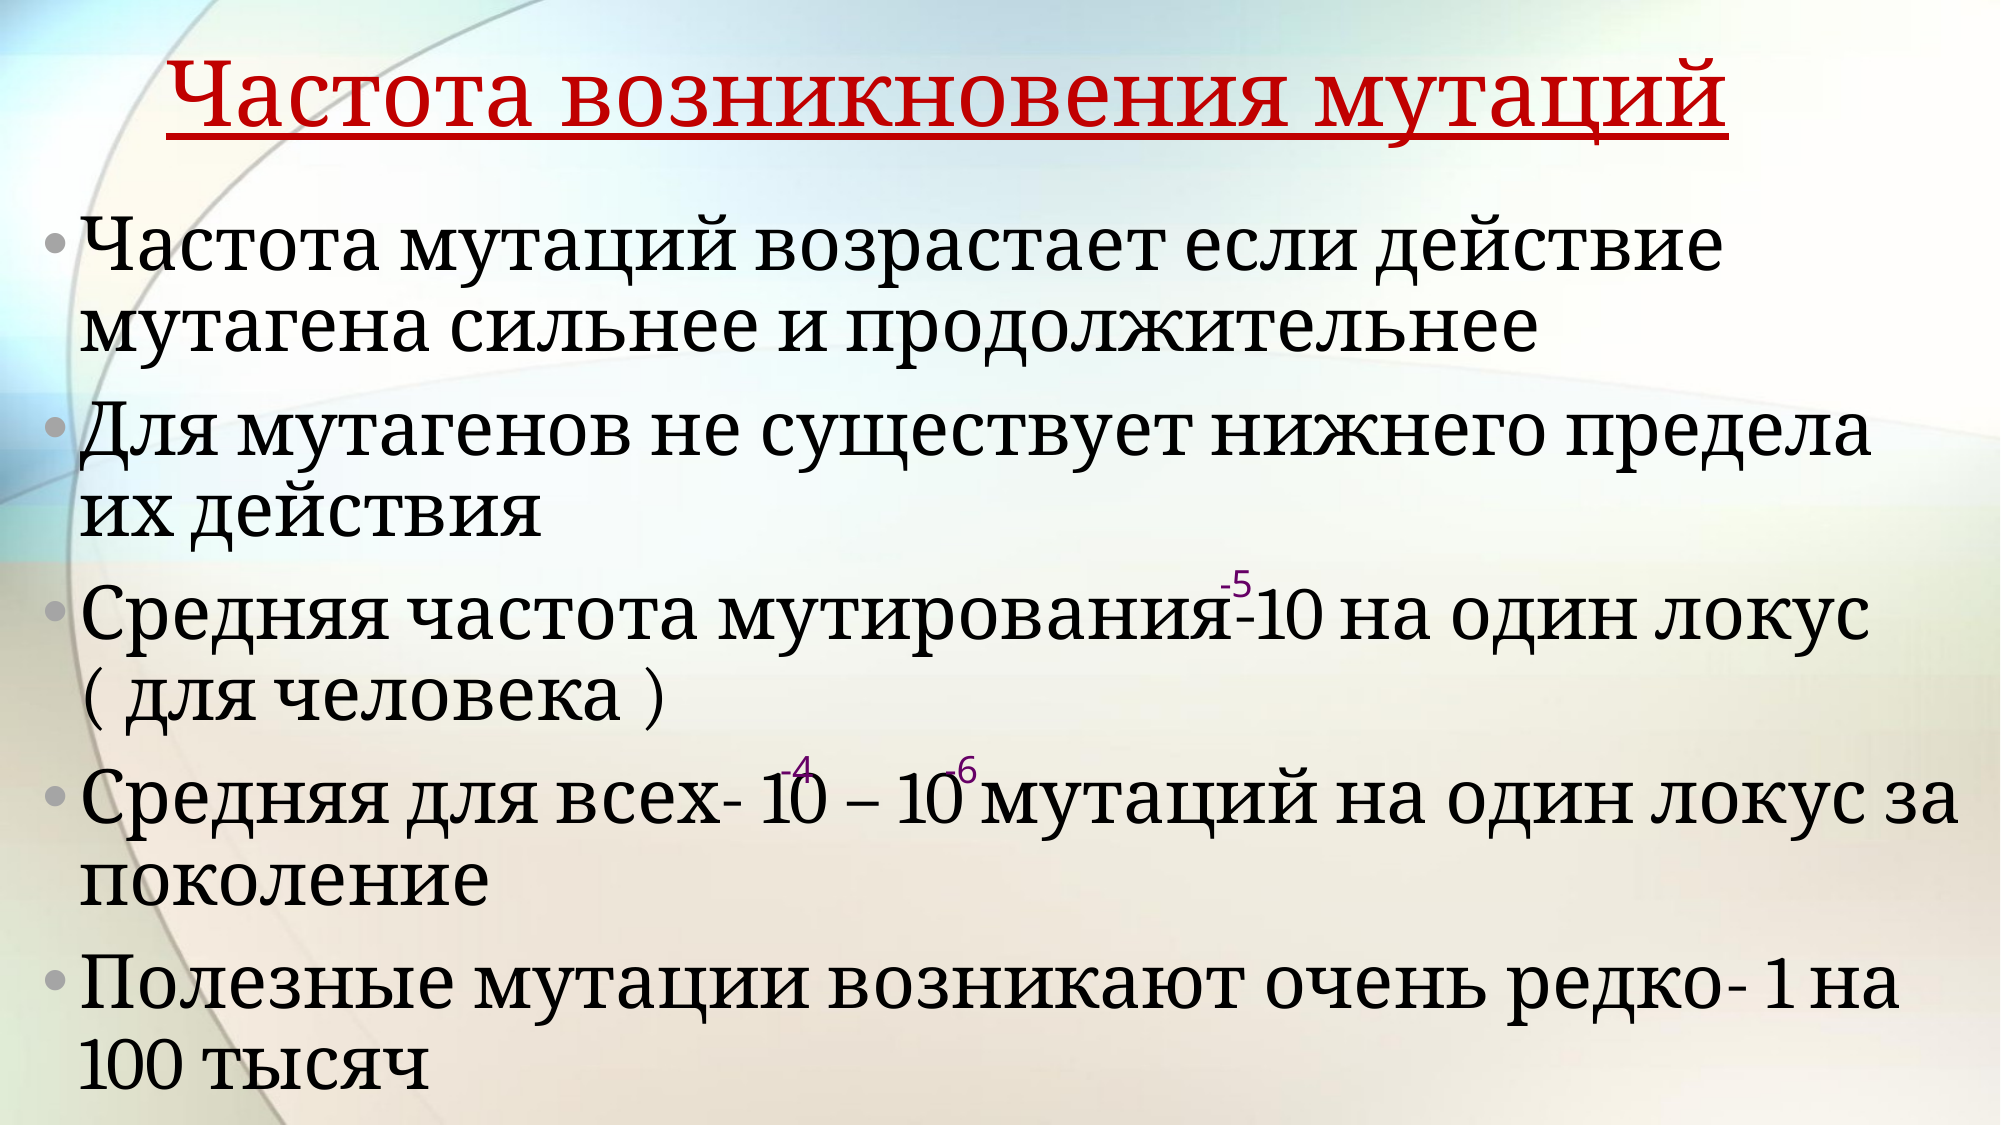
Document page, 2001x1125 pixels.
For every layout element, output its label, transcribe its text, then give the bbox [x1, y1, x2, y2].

text_box -5 [1204, 552, 1269, 613]
text_box -4 [765, 738, 829, 799]
text_box -6 [929, 738, 1003, 799]
title Частота возникновения мутаций [27, 0, 1868, 198]
picture [0, 0, 2001, 1125]
list Частота мутаций возрастает если действие мутагена сильнее и продолжительнее Для мутагенов не существует нижнего предела их действия Средняя частота мутирования-10 на один локус ( для человека ) Средняя для всех- 10 – 10 мутаций на один локус за поколение Полезные мутации возникают очень редко- 1 на 100 тысяч [27, 198, 2000, 908]
